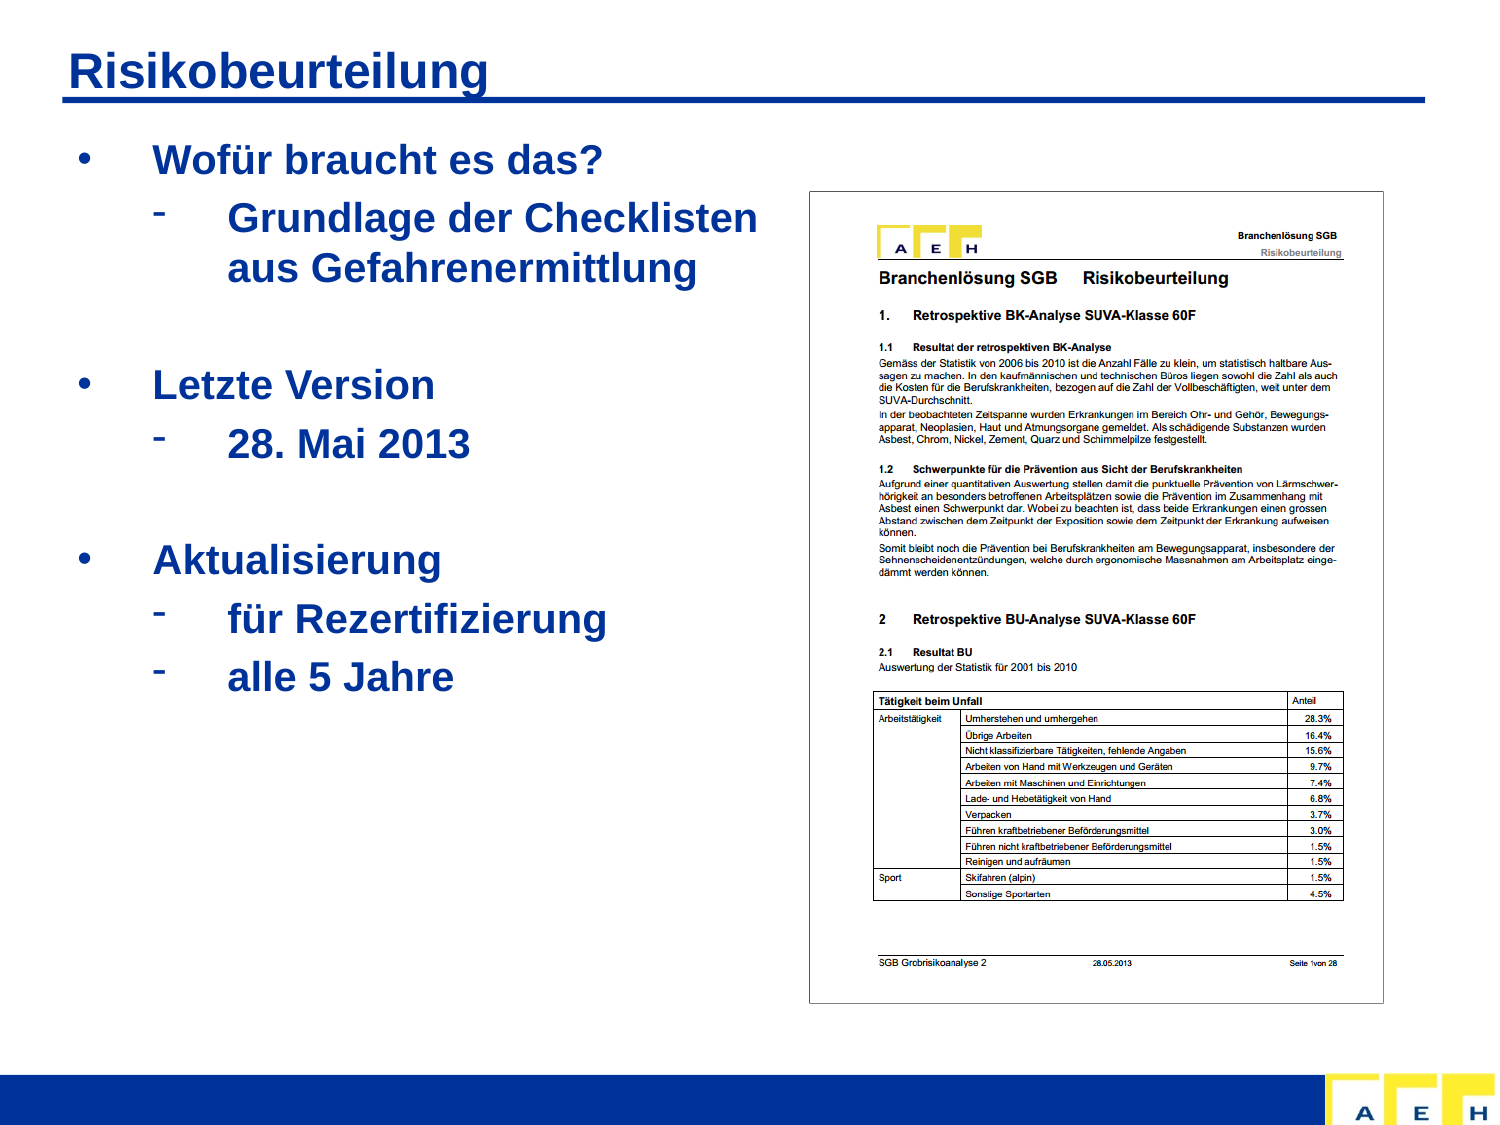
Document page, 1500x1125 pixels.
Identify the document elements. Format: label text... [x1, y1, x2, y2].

picture [1325, 1073, 1497, 1125]
title Risikobeurteilung [52, 37, 1429, 101]
list Wofür braucht es das? Grundlage der Checklisten aus Gefahrenermittlung Letzte Version 28. Mai 2013 Aktualisierung für Rezertifizierung alle 5 Jahre [62, 125, 1426, 1001]
picture [808, 191, 1384, 1004]
